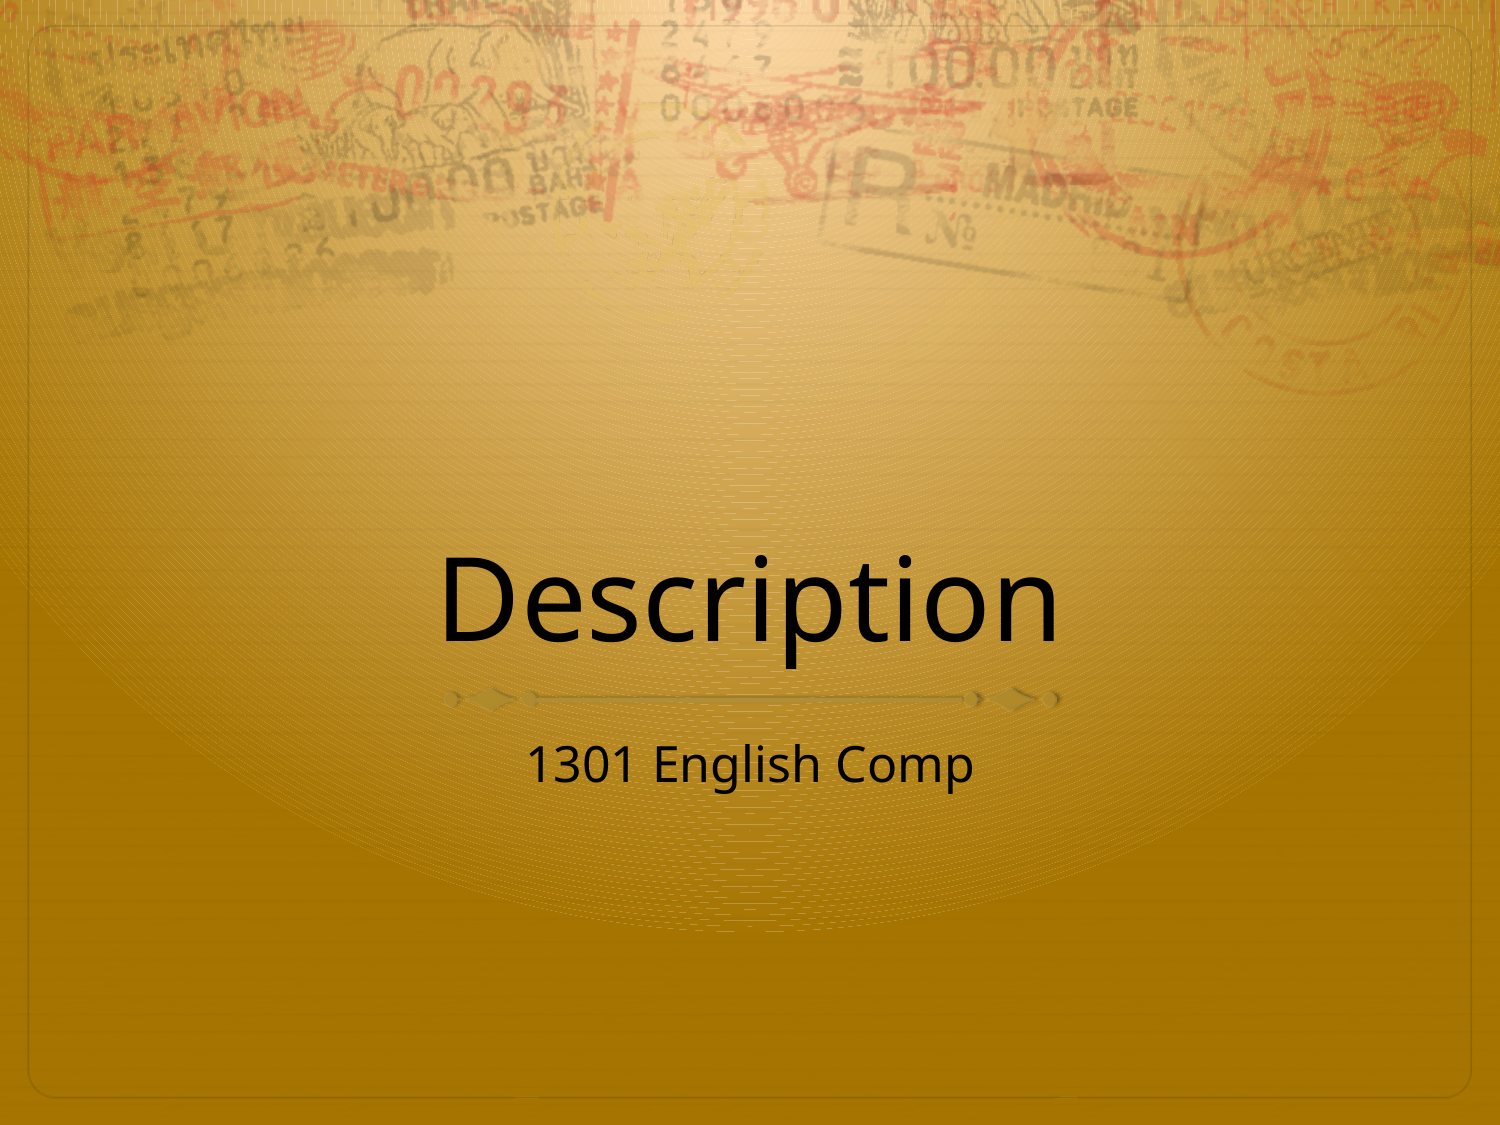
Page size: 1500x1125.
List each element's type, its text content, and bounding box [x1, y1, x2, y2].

picture [0, 0, 1500, 1125]
subtitle 1301 English Comp [93, 725, 1407, 925]
title Description [93, 275, 1407, 673]
